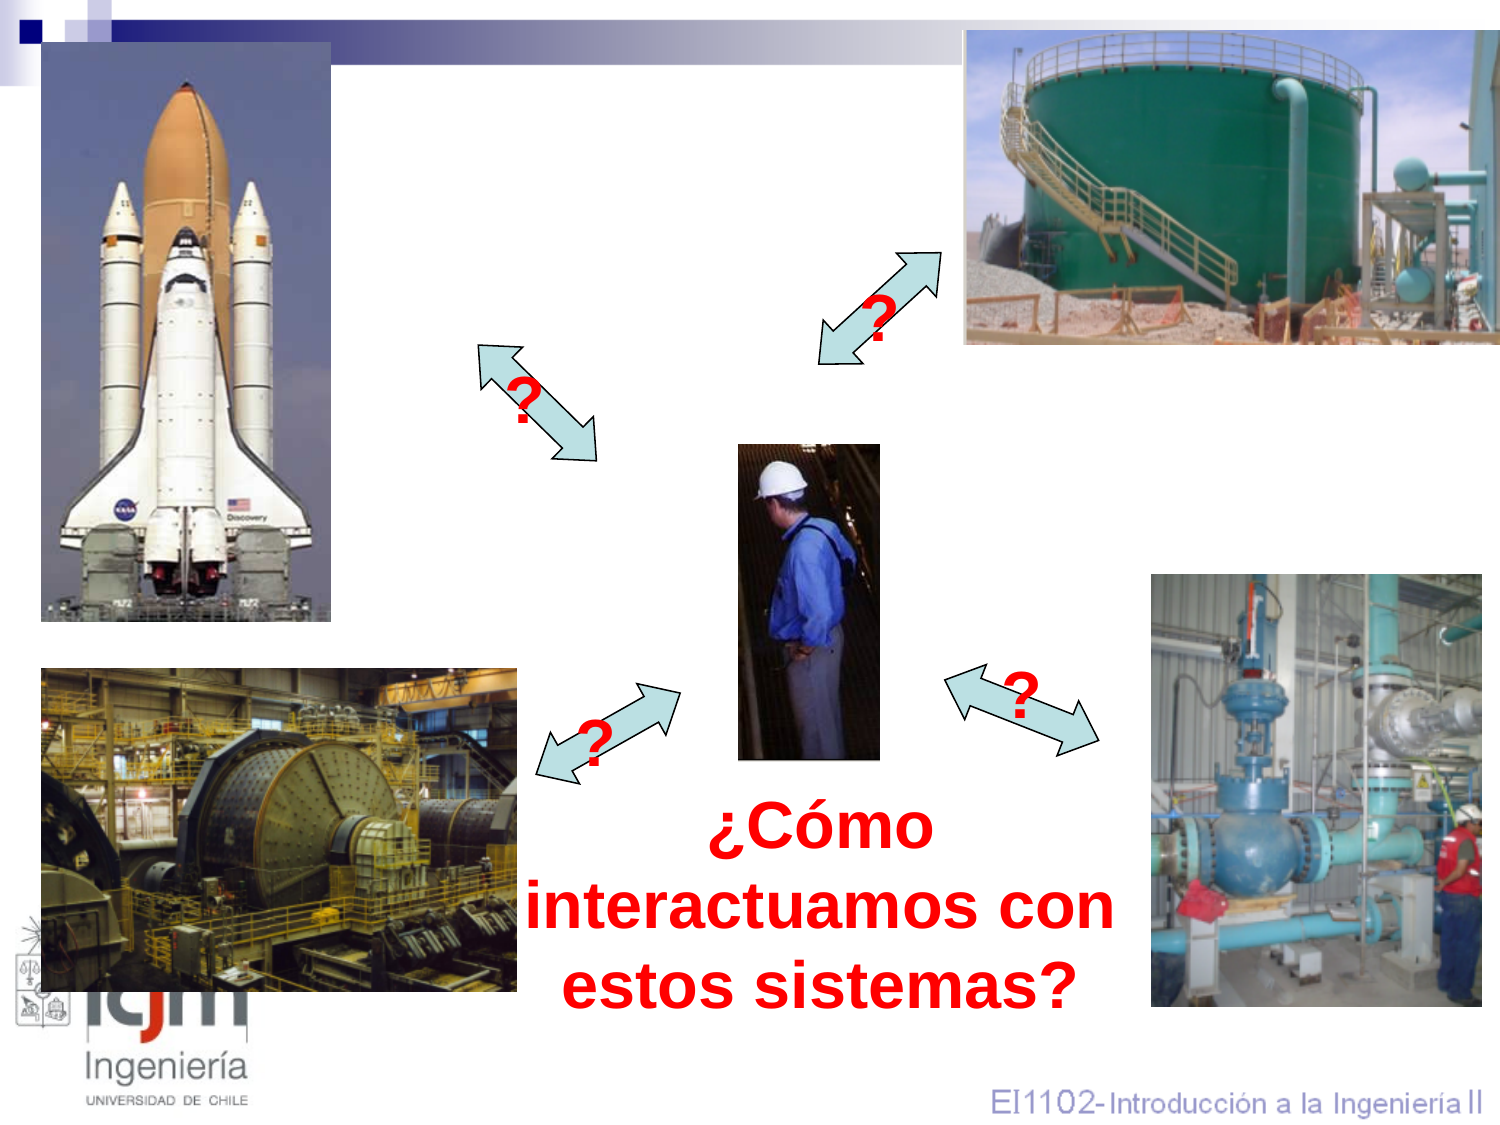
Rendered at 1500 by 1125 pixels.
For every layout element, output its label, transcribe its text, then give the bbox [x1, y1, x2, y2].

text_box [944, 664, 986, 720]
text_box ? [560, 691, 656, 774]
text_box [636, 683, 681, 736]
text_box [551, 416, 597, 461]
text_box [1056, 705, 1099, 756]
text_box ¿Cómo interactuamos con estos sistemas? [501, 774, 1140, 1030]
text_box [896, 252, 941, 267]
text_box [536, 732, 560, 774]
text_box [961, 30, 1500, 345]
text_box ? [986, 644, 1081, 740]
text_box ? [844, 267, 940, 362]
text_box [478, 345, 523, 390]
text_box ? [490, 349, 585, 445]
picture [0, 0, 1500, 1125]
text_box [1151, 573, 1482, 1008]
text_box [818, 320, 864, 365]
